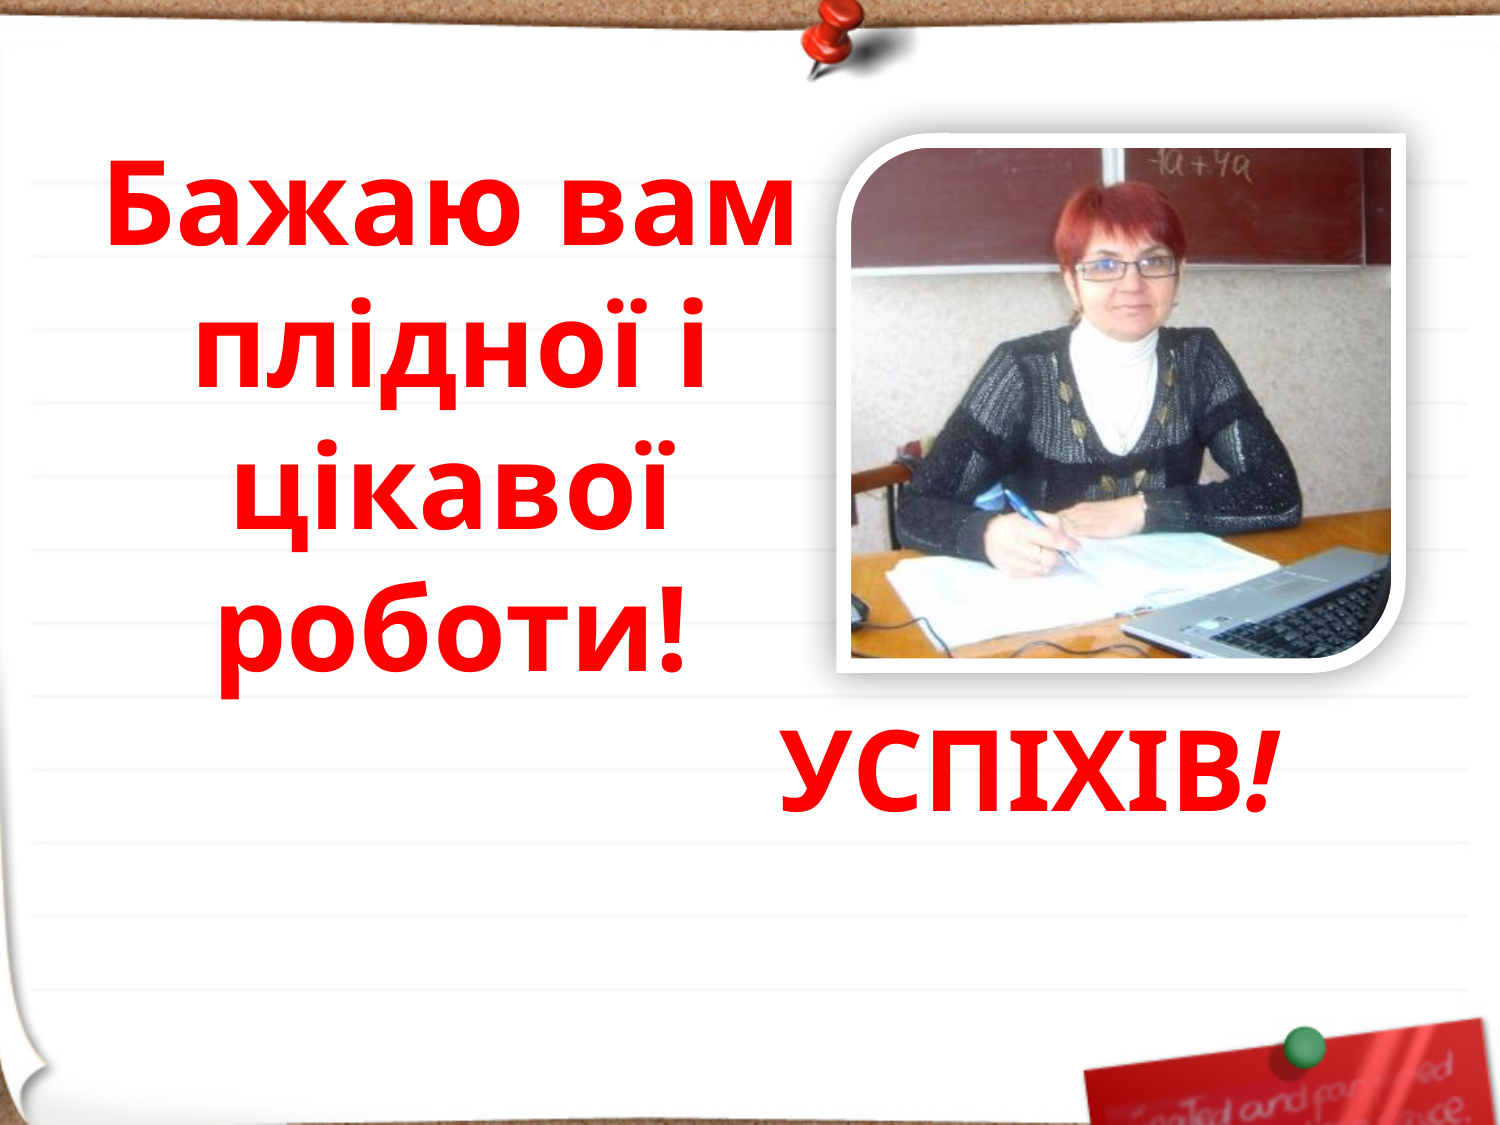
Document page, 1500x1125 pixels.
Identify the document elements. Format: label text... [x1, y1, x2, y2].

text_box Успіхів! [734, 691, 1293, 842]
picture [0, 0, 1500, 1125]
title Бажаю вам плідної і цікавої роботи! [0, 117, 882, 705]
